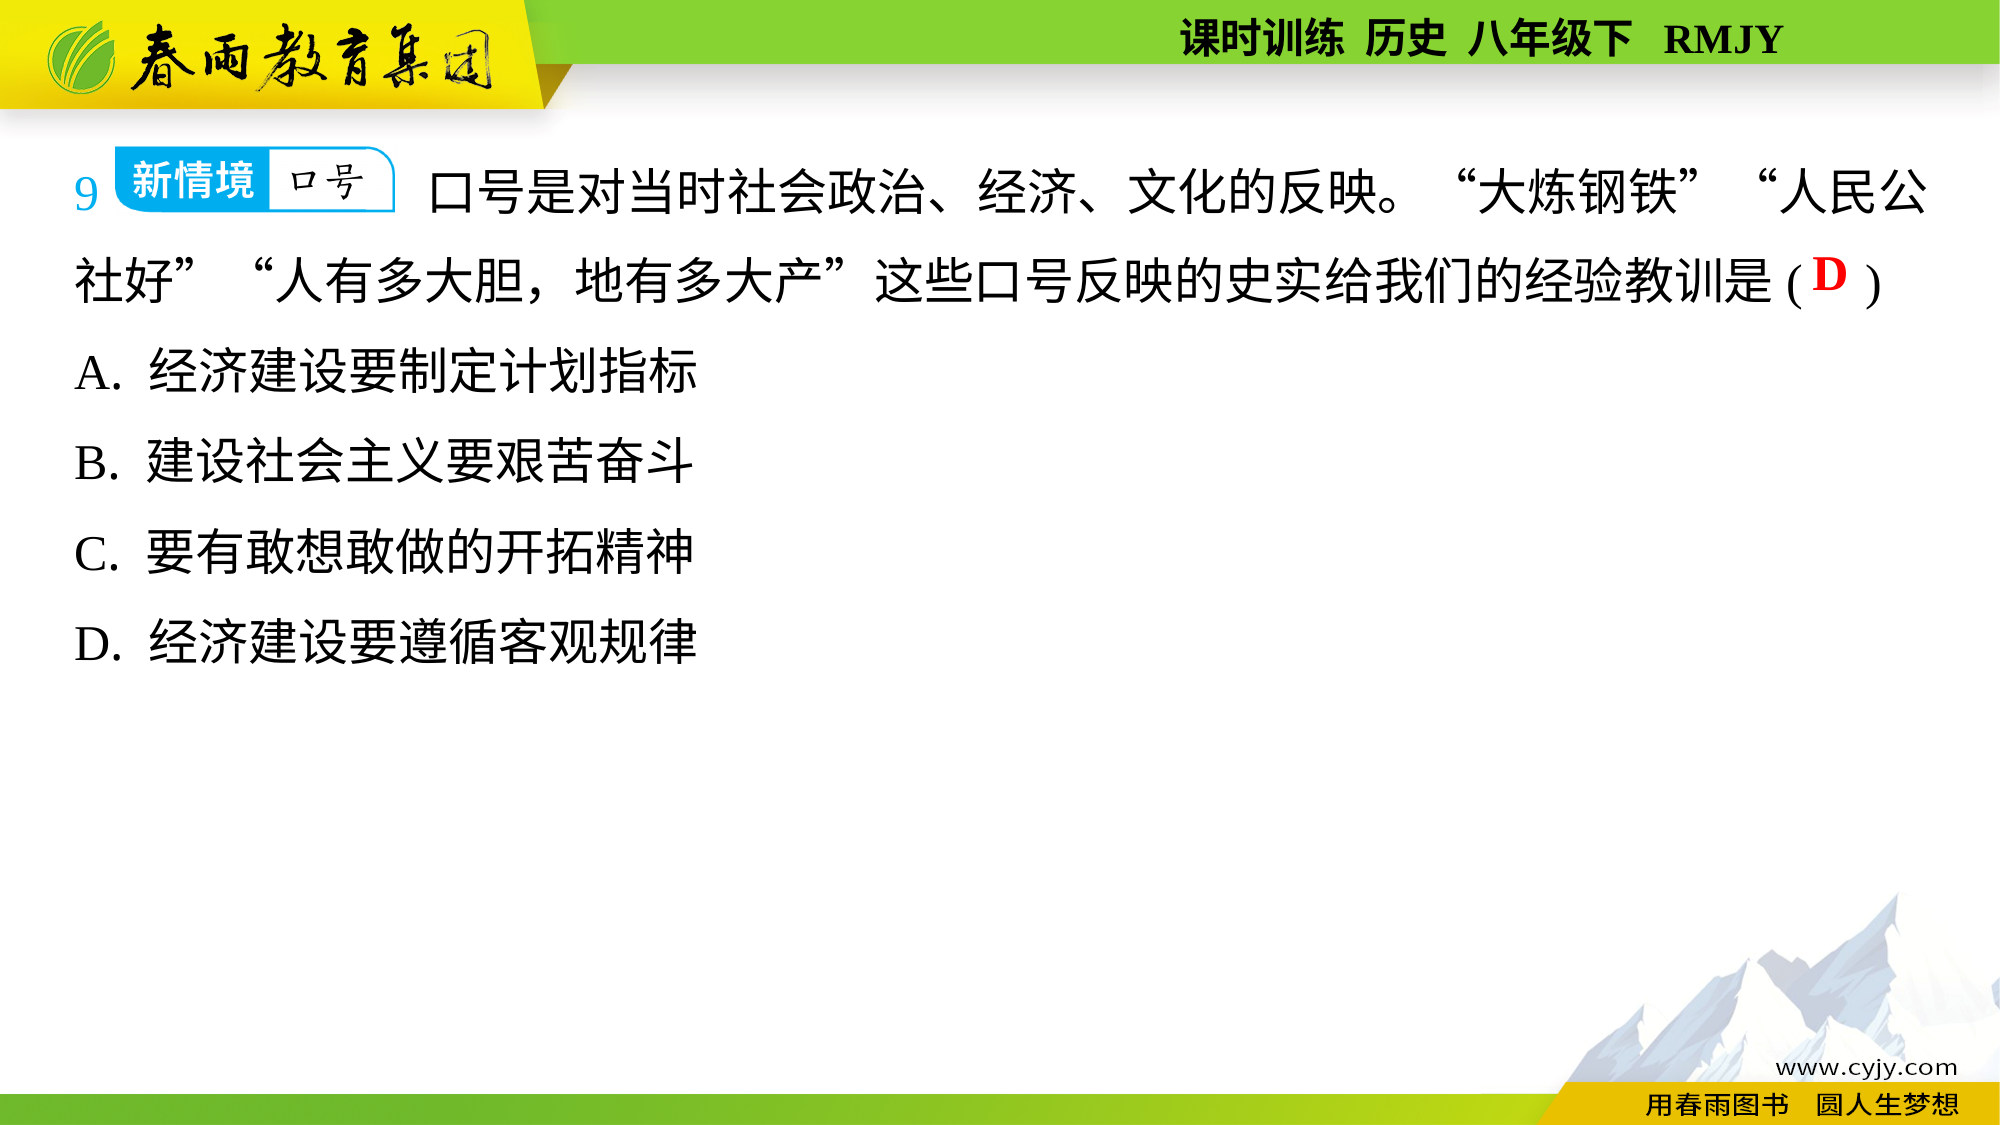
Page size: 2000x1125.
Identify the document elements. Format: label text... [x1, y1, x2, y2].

text_box D [1797, 233, 1864, 308]
list 9 口号是对当时社会政治、经济、文化的反映。“大炼钢铁”“人民公社好”“人有多大胆，地有多大产”这些口号反映的史实给我们的经验教训是( ) A. 经济建设要制定计划指标 B. 建设社会主义要艰苦奋斗 C. 要有敢想敢做的开拓精神 D. 经济建设要遵循客观规律 [59, 122, 1944, 683]
picture [0, 0, 2000, 1125]
